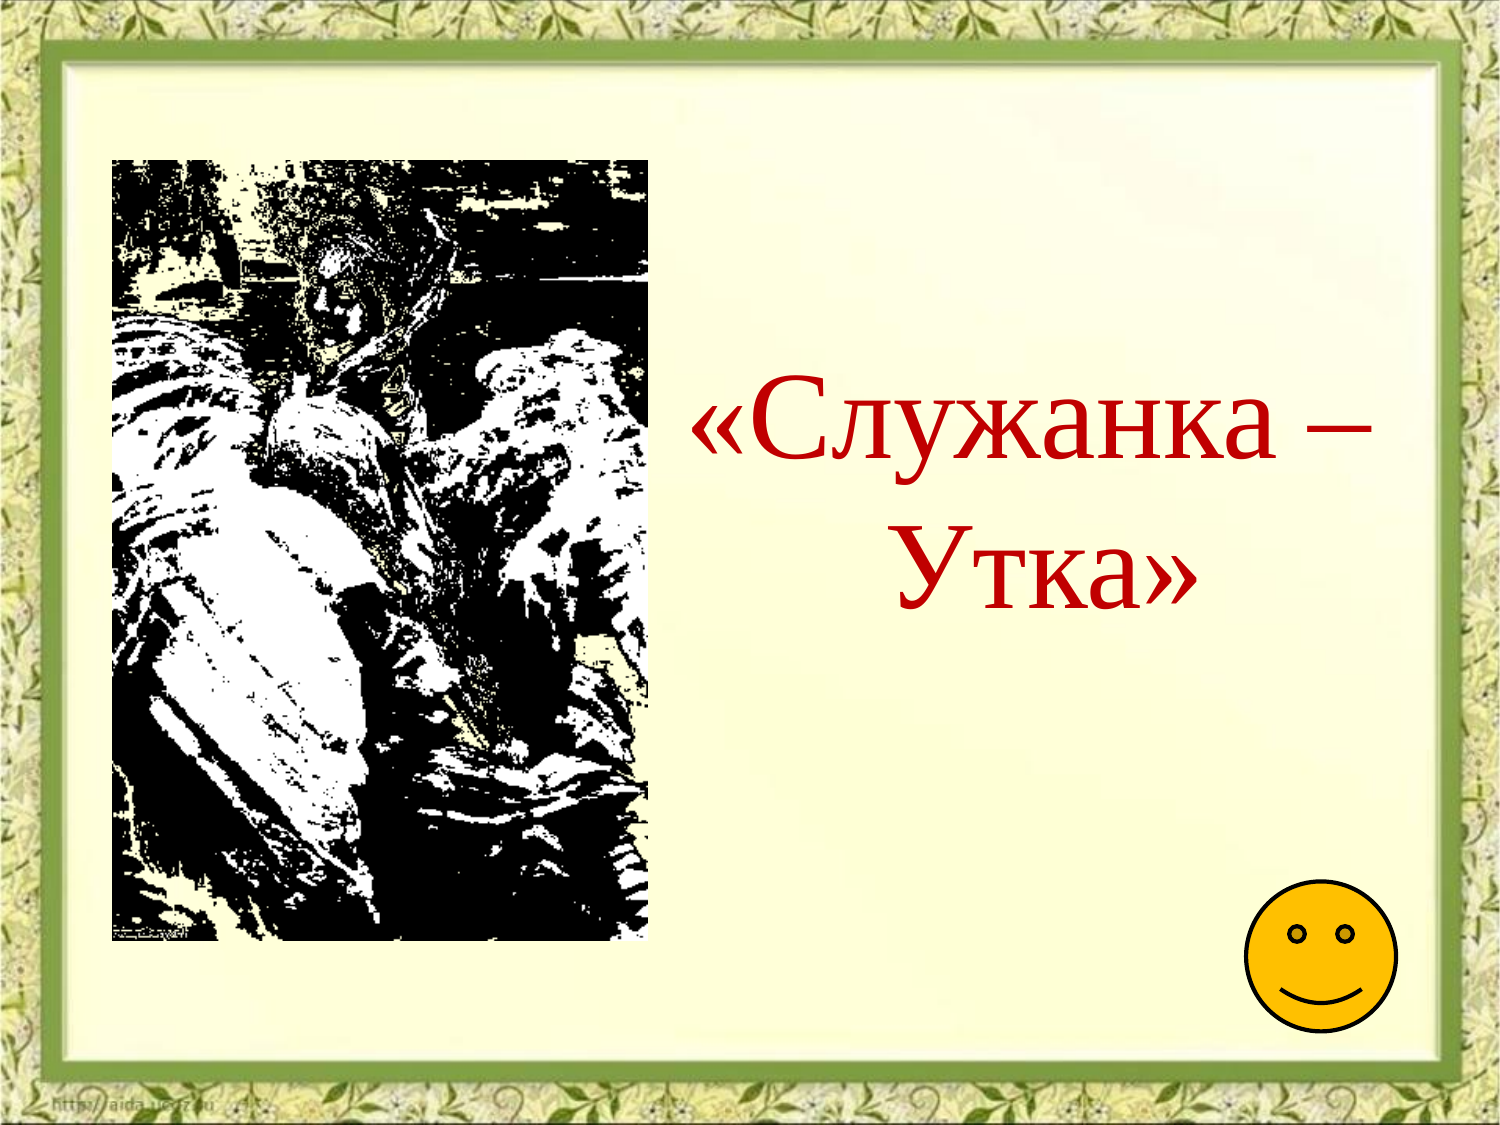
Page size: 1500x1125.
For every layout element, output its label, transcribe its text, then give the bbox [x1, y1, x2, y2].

picture [0, 0, 1500, 1125]
text_box [1243, 879, 1399, 1034]
text_box «Служанка – Утка» [670, 326, 1387, 641]
